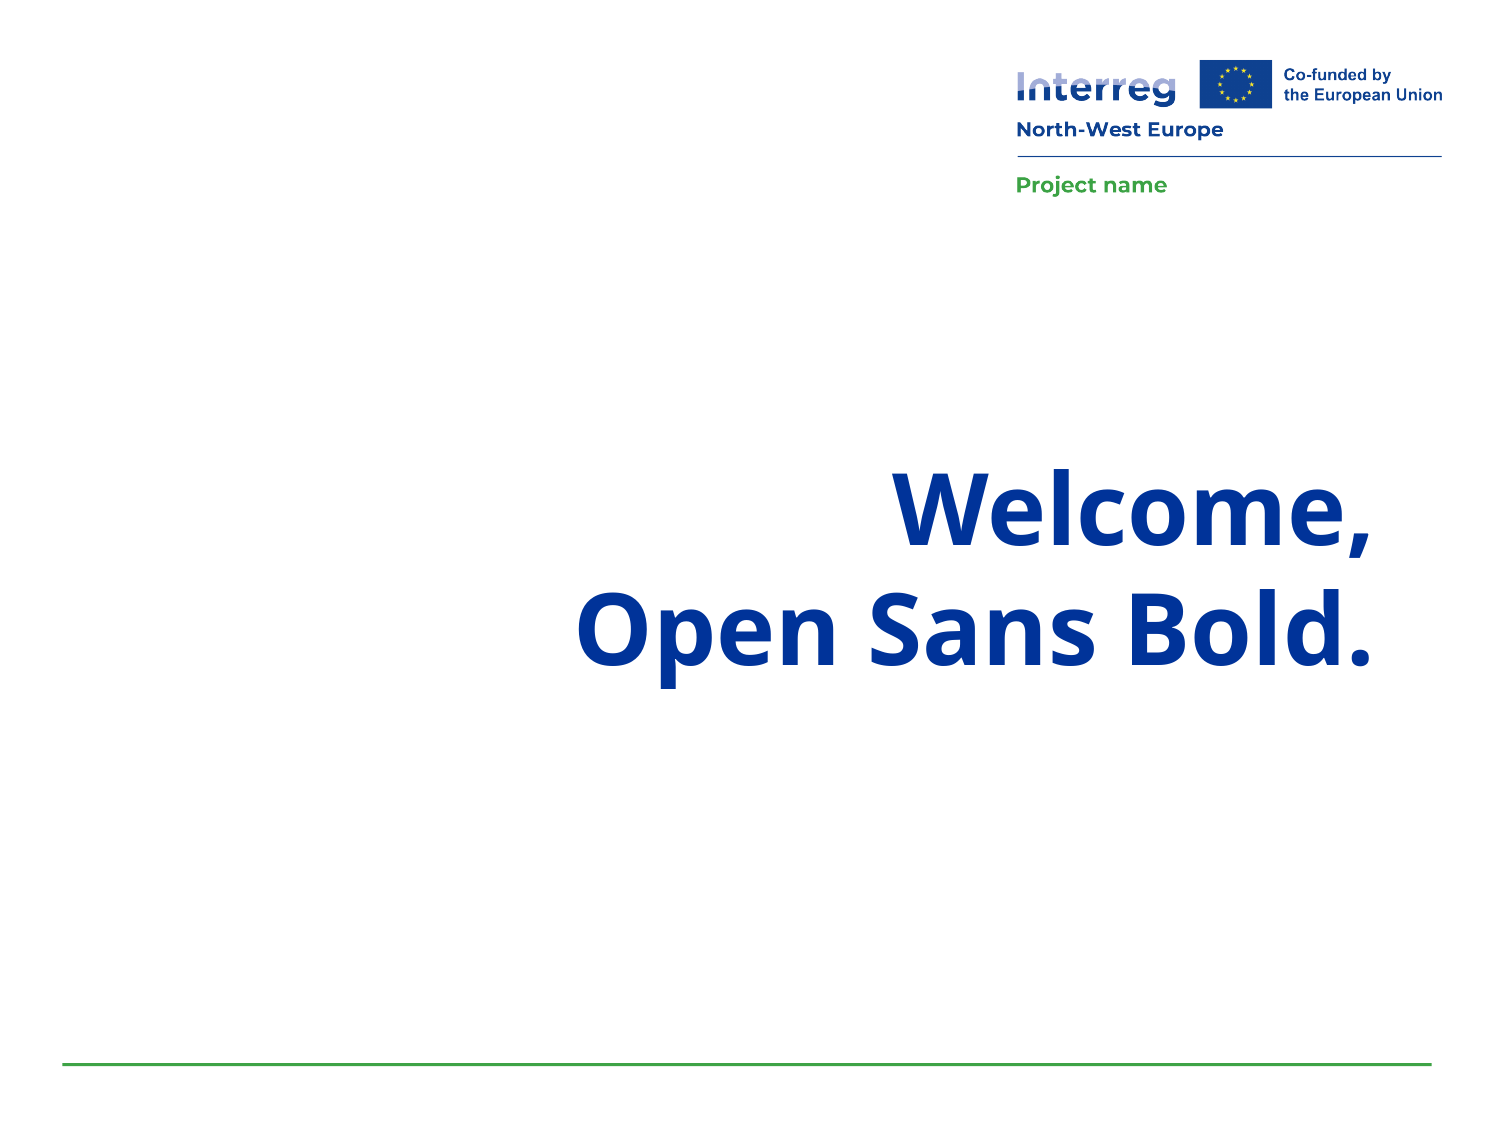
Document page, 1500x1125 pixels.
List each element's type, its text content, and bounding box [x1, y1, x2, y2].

picture [958, 0, 1500, 252]
text_box Welcome, Open Sans Bold. [115, 437, 1391, 687]
